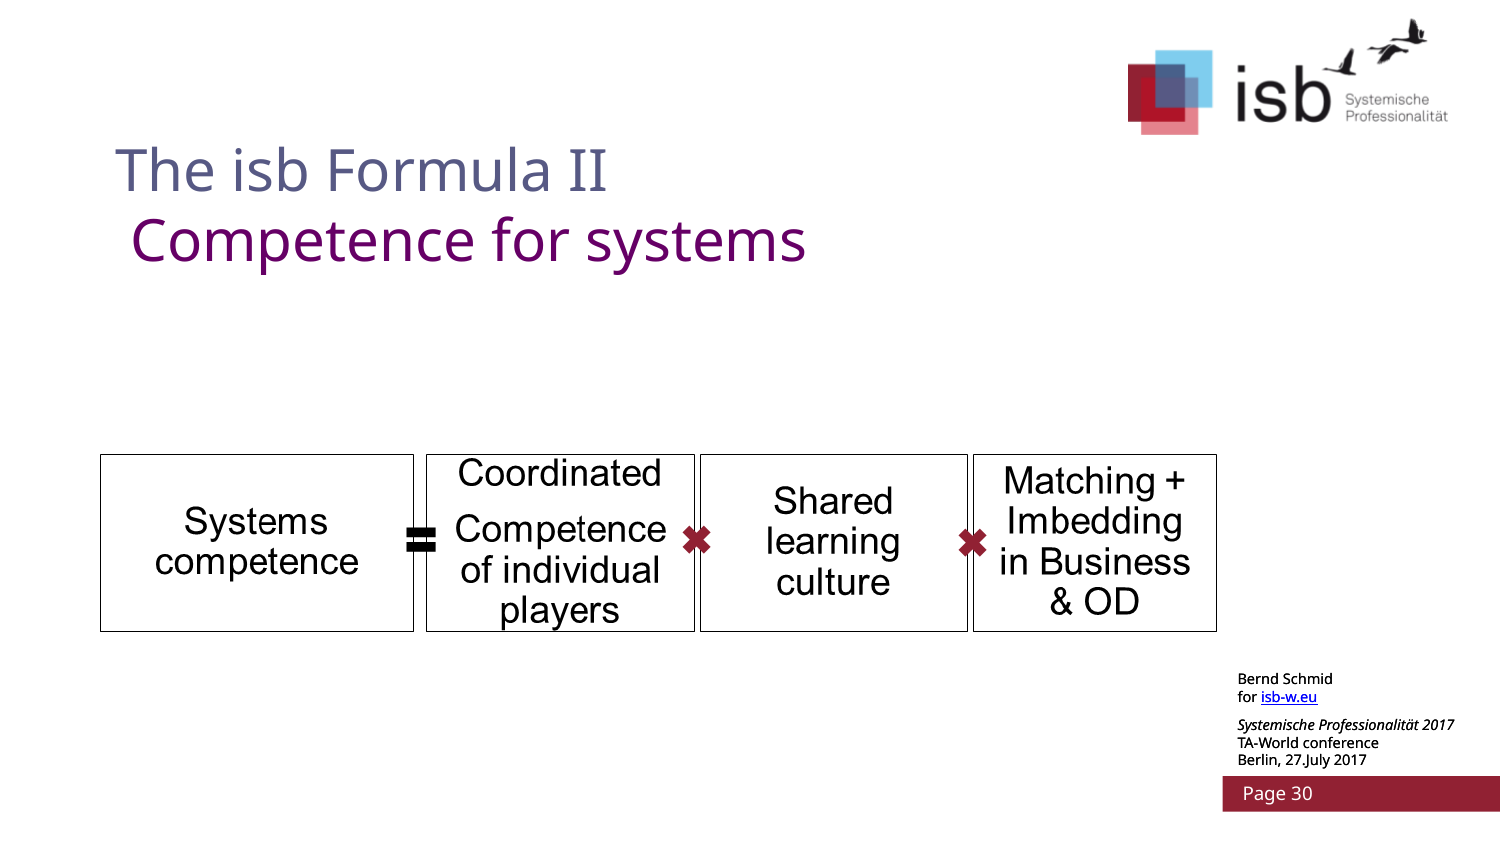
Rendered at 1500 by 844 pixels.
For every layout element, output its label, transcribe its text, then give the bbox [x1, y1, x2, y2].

picture [1128, 14, 1461, 139]
title The isb Formula II Competence for systems [100, 67, 1223, 281]
text_box Bernd Schmid for isb-w.eu Systemische Professionalität 2017 TA-World conference Berlin, 27.July 2017 [1222, 543, 1500, 776]
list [100, 437, 1223, 655]
slide_number Page 30 [1222, 776, 1500, 812]
